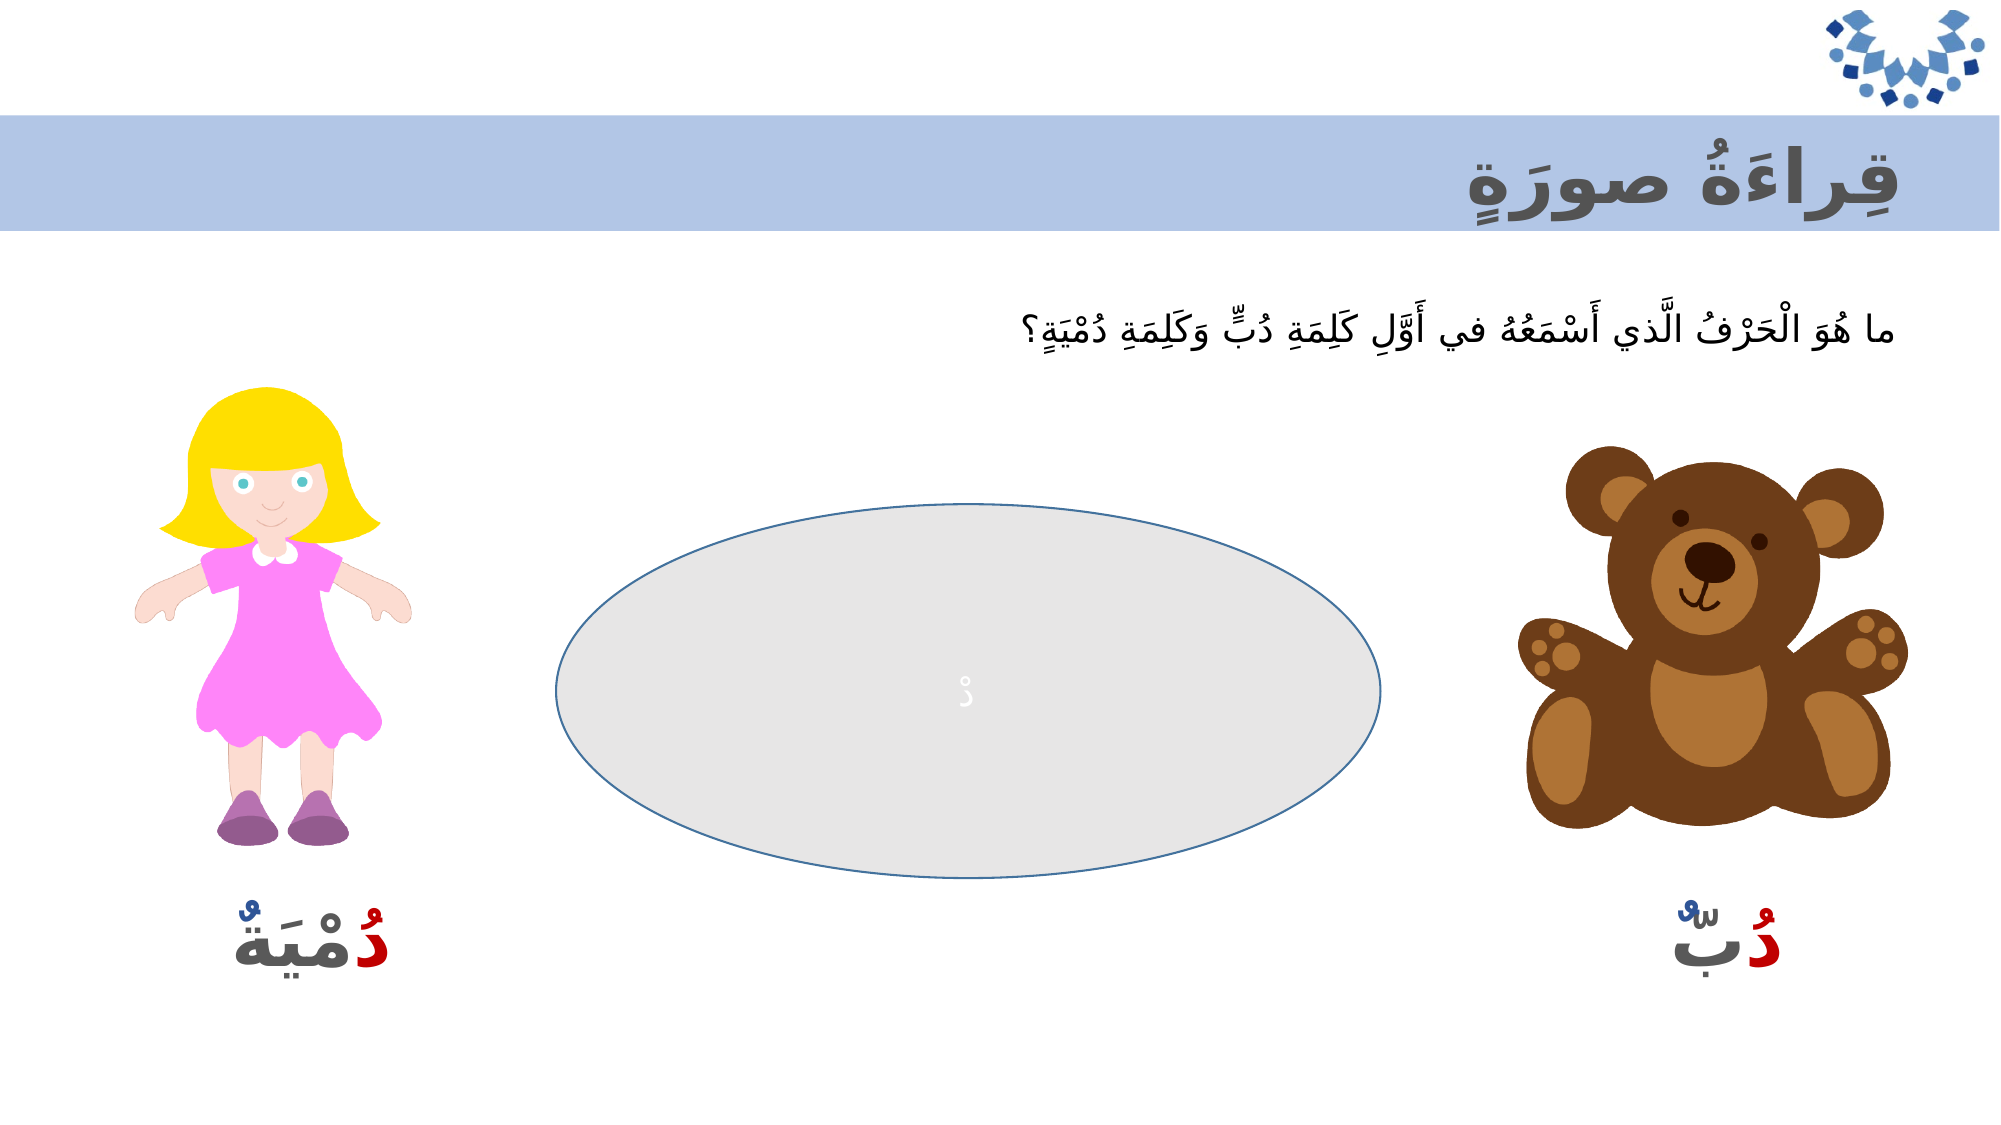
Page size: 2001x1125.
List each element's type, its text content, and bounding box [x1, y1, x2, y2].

text_box دُبٌّ [1652, 900, 1803, 1012]
text_box قِراءَةُ صورَةٍ [0, 111, 1919, 227]
text_box دْ [557, 503, 1382, 880]
text_box دُمْيَةٌ [216, 879, 367, 1012]
picture [0, 353, 557, 879]
picture [1816, 10, 1992, 114]
picture [1429, 374, 1996, 900]
text_box ما هُوَ الْحَرْفُ الَّذي أَسْمَعُهُ في أَوَّلِ كَلِمَةِ دُبٍّ وَكَلِمَةِ دُمْيَةٍ؟ [739, 302, 1912, 394]
text_box [0, 114, 2000, 232]
